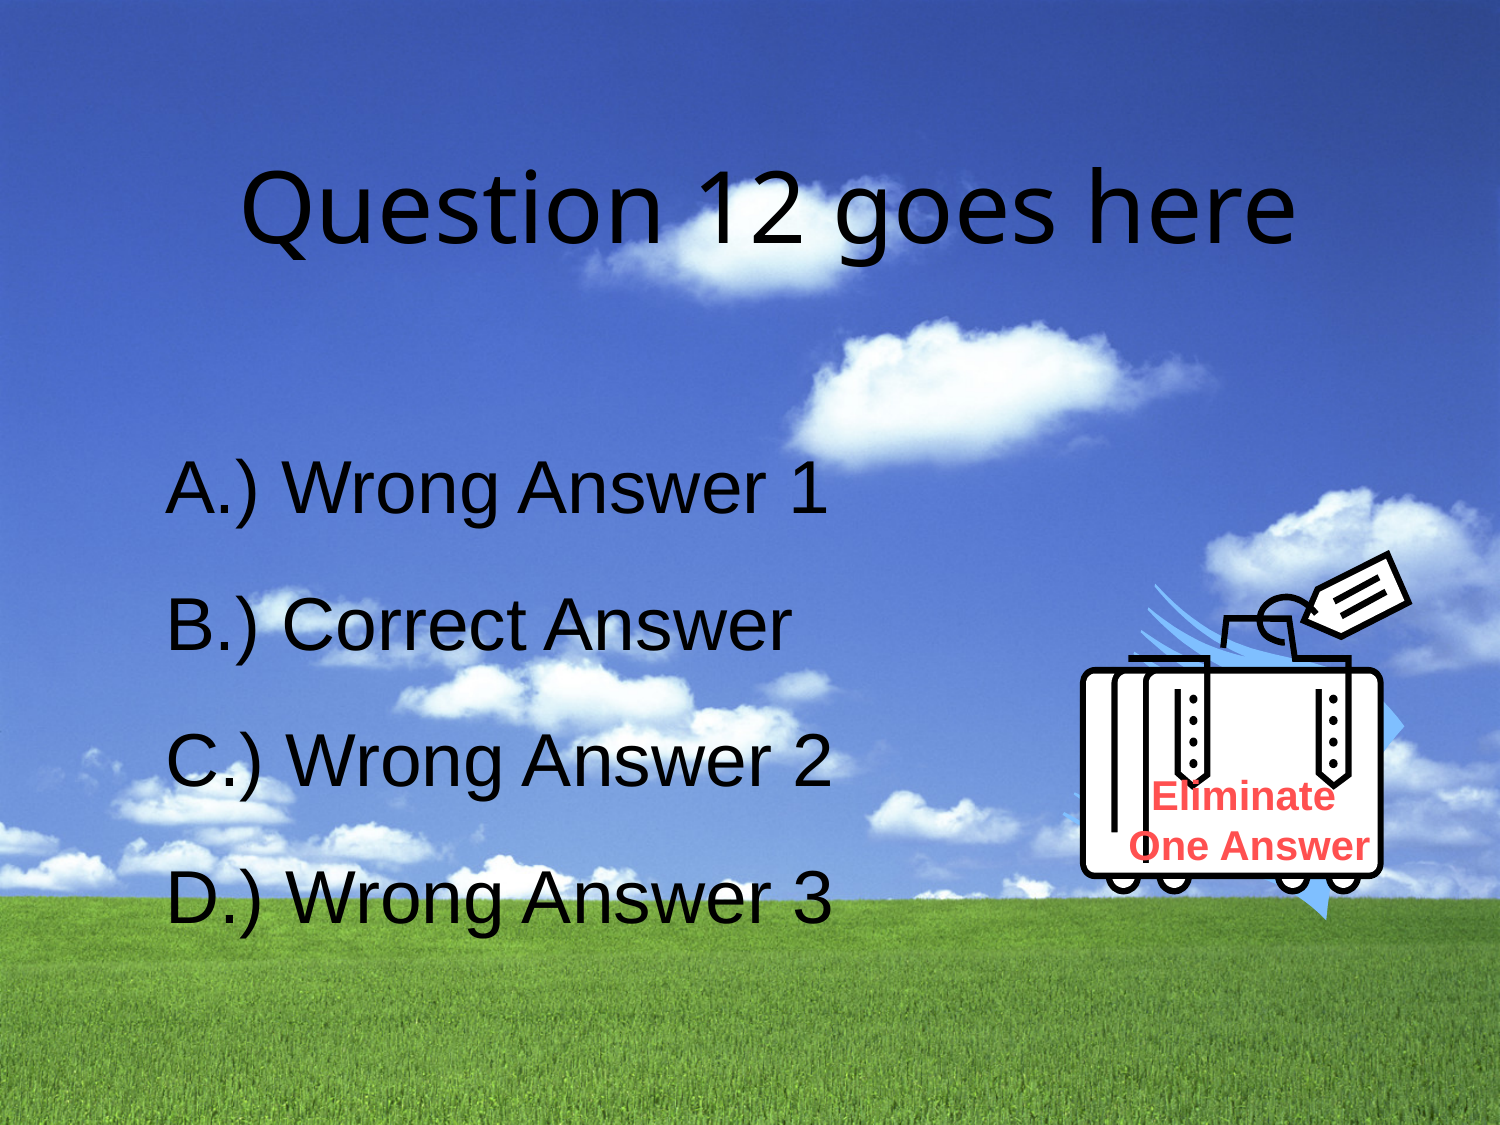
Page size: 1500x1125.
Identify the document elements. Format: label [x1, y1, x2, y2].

picture [0, 0, 1500, 1125]
text_box [1062, 549, 1413, 921]
